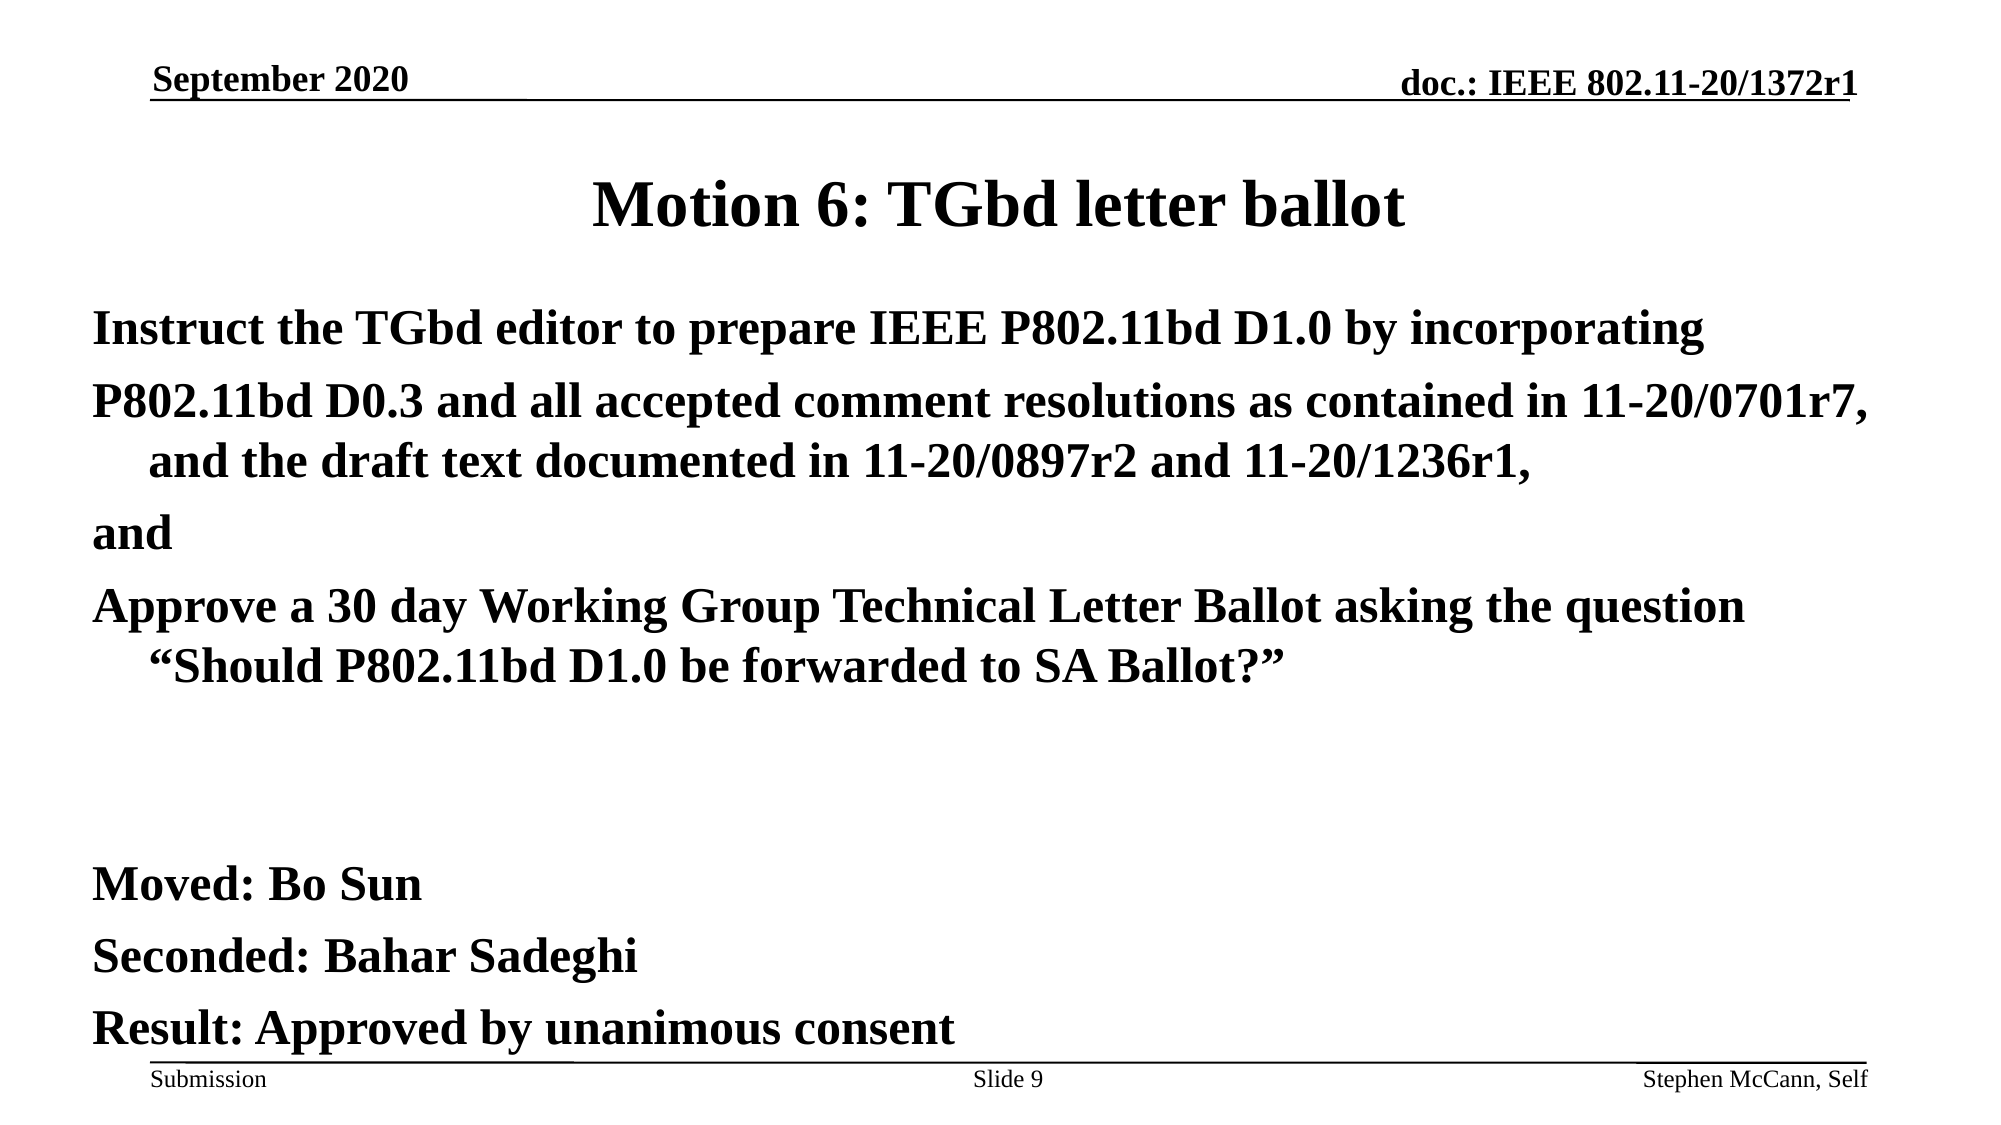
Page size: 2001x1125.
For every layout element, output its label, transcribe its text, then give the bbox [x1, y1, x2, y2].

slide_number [152, 54, 563, 100]
list Instruct the TGbd editor to prepare IEEE P802.11bd D1.0 by incorporating P802.11bd D0.3 and all accepted comment resolutions as contained in 11-20/0701r7, and the draft text documented in 11-20/0897r2 and 11-20/1236r1, and Approve a 30 day Working Group Technical Letter Ballot asking the question “Should P802.11bd D1.0 be forwarded to SA Ballot?” Moved: Bo Sun Seconded: Bahar Sadeghi Result: Approved by unanimous consent [76, 286, 1940, 1051]
title Motion 6: TGbd letter ballot [149, 112, 1850, 286]
footer Stephen McCann, Self [1171, 1061, 1869, 1093]
slide_number Slide 9 [950, 1061, 1067, 1123]
